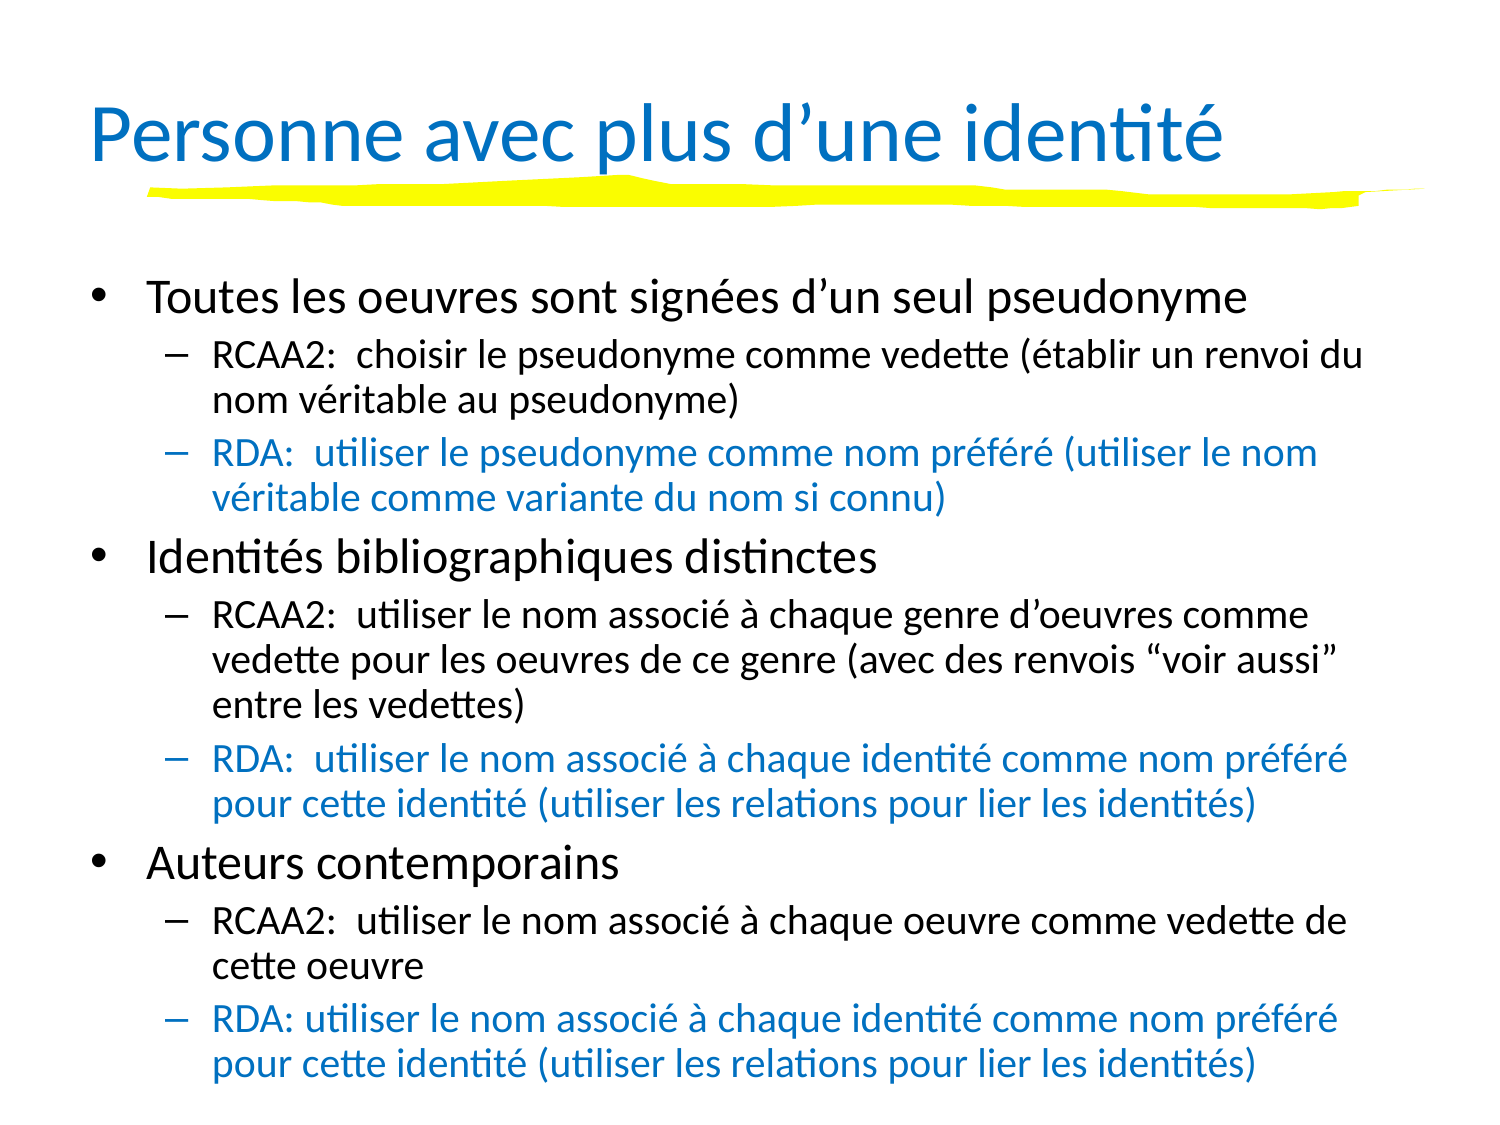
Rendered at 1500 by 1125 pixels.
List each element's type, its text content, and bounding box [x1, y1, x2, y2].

text_box Personne avec plus d’une identité [74, 70, 1425, 200]
list Toutes les oeuvres sont signées d’un seul pseudonyme RCAA2: choisir le pseudonyme comme vedette (établir un renvoi du nom véritable au pseudonyme) RDA: utiliser le pseudonyme comme nom préféré (utiliser le nom véritable comme variante du nom si connu) Identités bibliographiques distinctes RCAA2: utiliser le nom associé à chaque genre d’oeuvres comme vedette pour les oeuvres de ce genre (avec des renvois “voir aussi” entre les vedettes) RDA: utiliser le nom associé à chaque identité comme nom préféré pour cette identité (utiliser les relations pour lier les identités) Auteurs contemporains RCAA2: utiliser le nom associé à chaque oeuvre comme vedette de cette oeuvre RDA: utiliser le nom associé à chaque identité comme nom préféré pour cette identité (utiliser les relations pour lier les identités) [74, 262, 1426, 1044]
text_box [146, 174, 1425, 210]
